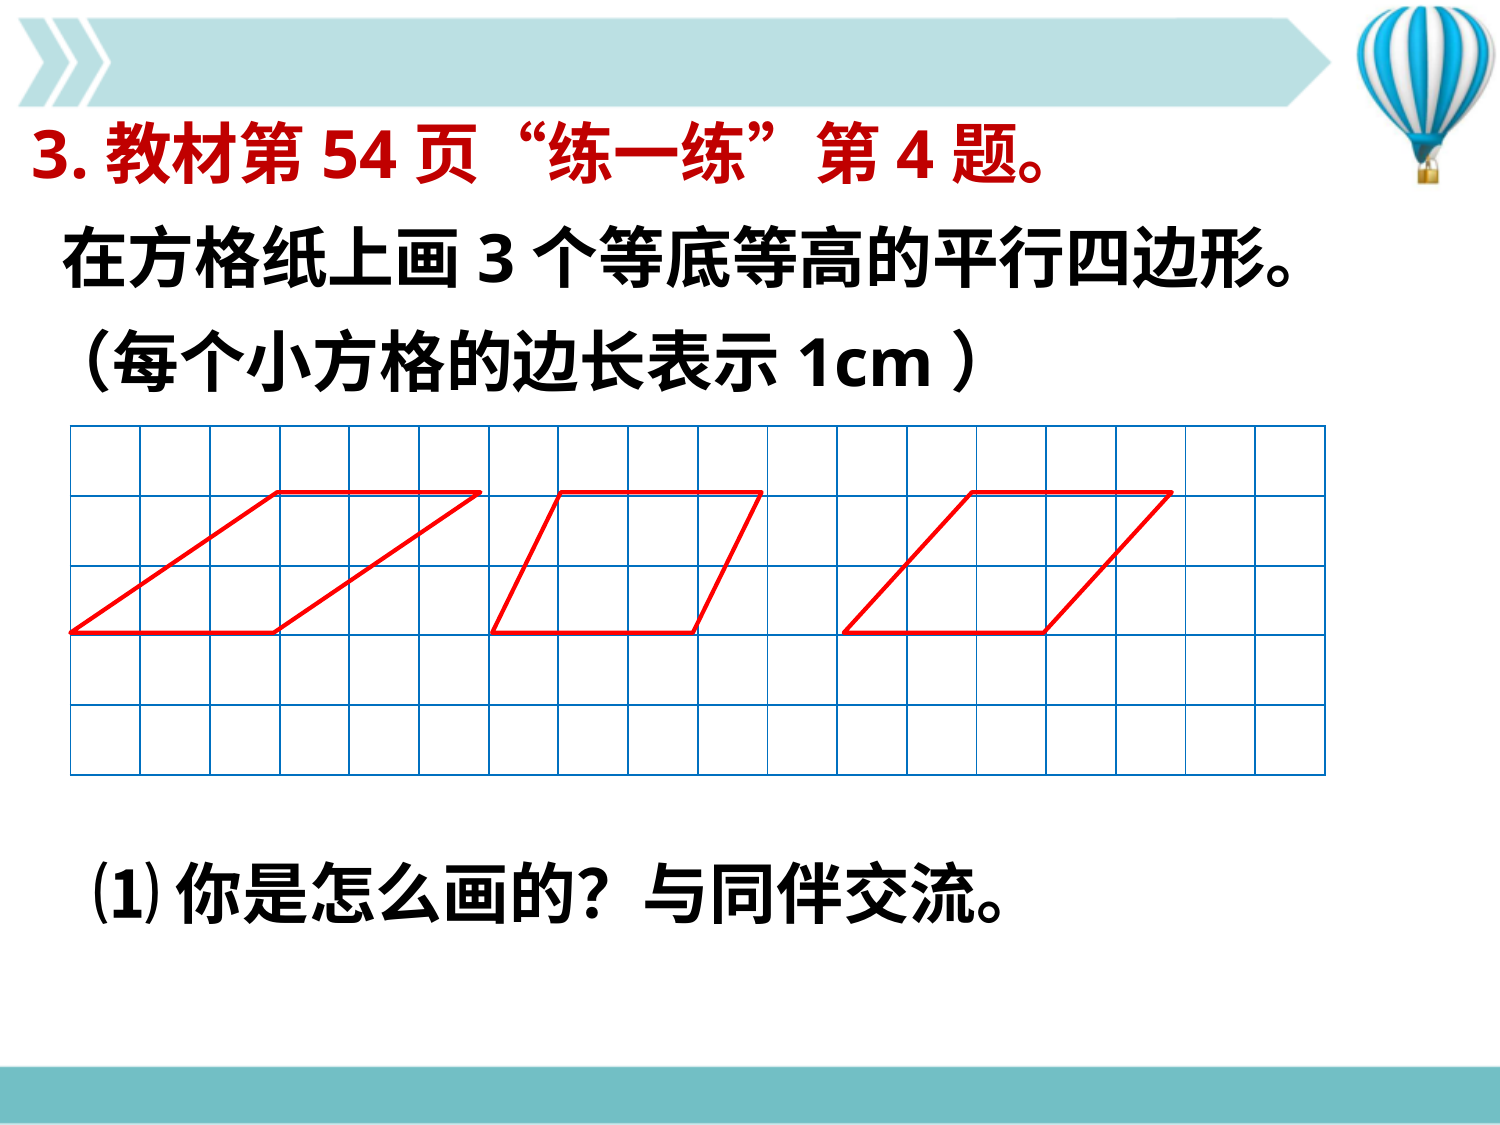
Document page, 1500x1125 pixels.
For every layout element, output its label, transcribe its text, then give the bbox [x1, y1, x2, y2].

table_cell [699, 636, 767, 704]
table_cell [768, 706, 836, 774]
table_header [559, 427, 627, 490]
table_cell [1117, 497, 1185, 565]
table_cell [629, 706, 697, 774]
table_cell [838, 706, 906, 774]
text_box [841, 490, 1174, 635]
table_cell [490, 497, 555, 565]
table_cell [1117, 567, 1185, 634]
table_header [281, 427, 348, 490]
text_box ⑴你是怎么画的？与同伴交流。 [78, 820, 1059, 939]
table_cell [420, 567, 488, 634]
table_header [908, 427, 976, 495]
table_cell [1256, 706, 1324, 774]
table_header [838, 427, 906, 495]
table_cell [141, 636, 209, 704]
table_header [1047, 427, 1115, 490]
table_cell [1117, 706, 1185, 774]
table_cell [768, 497, 836, 565]
table_cell [350, 706, 418, 774]
table_cell [211, 706, 279, 774]
table_cell [350, 636, 418, 704]
table_cell [1256, 497, 1324, 565]
table_cell [1047, 567, 1115, 634]
table_cell [71, 706, 139, 774]
table_cell [141, 706, 209, 774]
table_cell [1256, 636, 1324, 704]
table_cell [141, 497, 209, 565]
table_cell [71, 567, 139, 629]
table_cell [420, 497, 488, 565]
text_box [490, 490, 764, 635]
table_cell [1186, 567, 1254, 634]
table_cell [420, 706, 488, 774]
table_cell [1186, 497, 1254, 565]
table_cell [1047, 706, 1115, 774]
table_cell [977, 636, 1045, 704]
table_cell [490, 636, 557, 704]
table_cell [729, 497, 767, 565]
table_cell [281, 706, 348, 774]
table_cell [490, 706, 557, 774]
table_cell [838, 497, 906, 565]
table_cell [908, 636, 976, 704]
table_cell [838, 636, 906, 704]
table_cell [1047, 636, 1115, 704]
table_cell [420, 636, 488, 704]
table_cell [1186, 636, 1254, 704]
table_header [977, 427, 1045, 490]
table_cell [211, 497, 264, 533]
table_cell [71, 636, 139, 704]
table_header [699, 427, 767, 495]
picture [0, 0, 1500, 1125]
table_cell [1256, 567, 1324, 634]
table_cell [350, 567, 418, 634]
table_header [1256, 427, 1324, 495]
table_header [71, 427, 139, 495]
text_box 3.教材第54页“练一练”第4题。 在方格纸上画3个等底等高的平行四边形。 （每个小方格的边长表示1cm） [0, 104, 1453, 407]
table_cell [768, 567, 836, 634]
table_header [1117, 427, 1185, 495]
table_header [211, 427, 279, 495]
table_header [629, 427, 697, 490]
table_cell [1117, 636, 1185, 704]
table_cell [211, 636, 279, 704]
table_cell [559, 636, 627, 704]
text_box [68, 490, 483, 635]
table_cell [71, 497, 139, 565]
table_header [768, 427, 836, 495]
table_cell [699, 706, 767, 774]
table_cell [559, 706, 627, 774]
table_cell [977, 706, 1045, 774]
table_header [350, 427, 418, 490]
table_cell [699, 567, 767, 634]
table_cell [768, 636, 836, 704]
table_cell [141, 567, 161, 581]
table_header [490, 427, 557, 495]
table_cell [281, 636, 348, 704]
table_header [1186, 427, 1254, 495]
table_header [420, 427, 488, 495]
table_cell [838, 567, 899, 634]
table_cell [908, 497, 963, 558]
table_cell [490, 567, 521, 630]
table_cell [379, 538, 418, 565]
table_cell [629, 636, 697, 704]
table_cell [1186, 706, 1254, 774]
table_header [141, 427, 209, 495]
table_cell [908, 706, 976, 774]
table_cell [281, 586, 348, 634]
